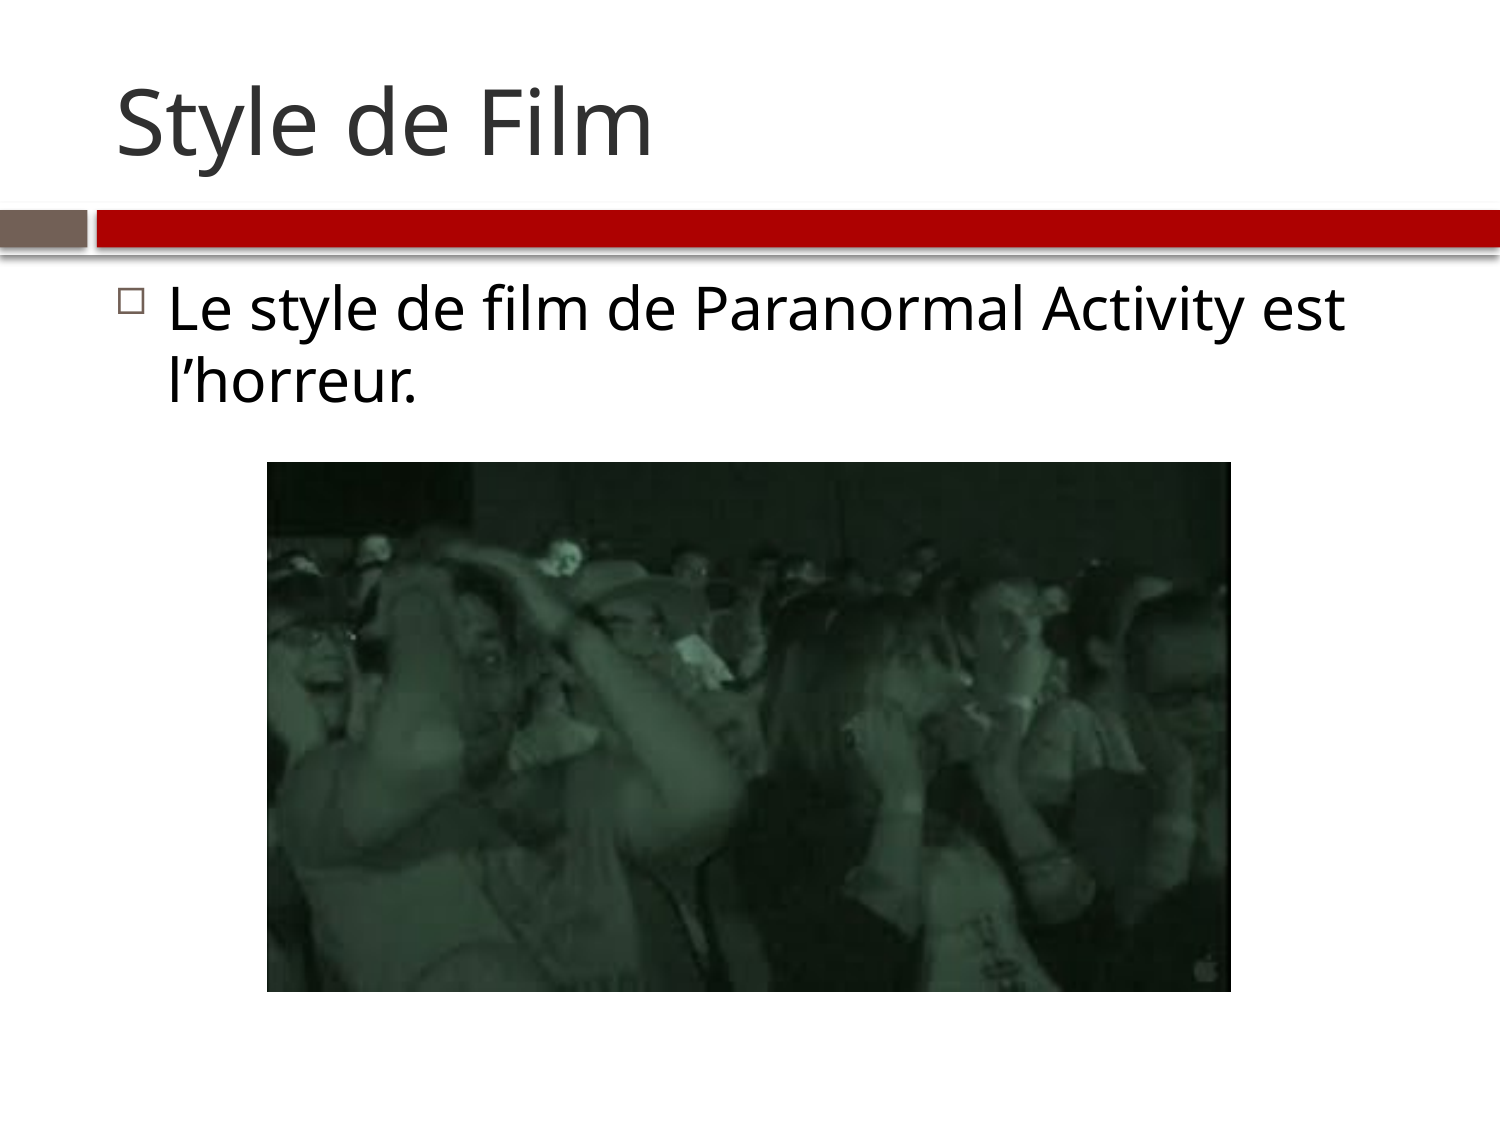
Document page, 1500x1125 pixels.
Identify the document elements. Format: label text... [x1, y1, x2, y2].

title Style de Film [100, 37, 1438, 200]
list Le style de film de Paranormal Activity est l’horreur. [100, 262, 1438, 1000]
picture [267, 462, 1231, 993]
